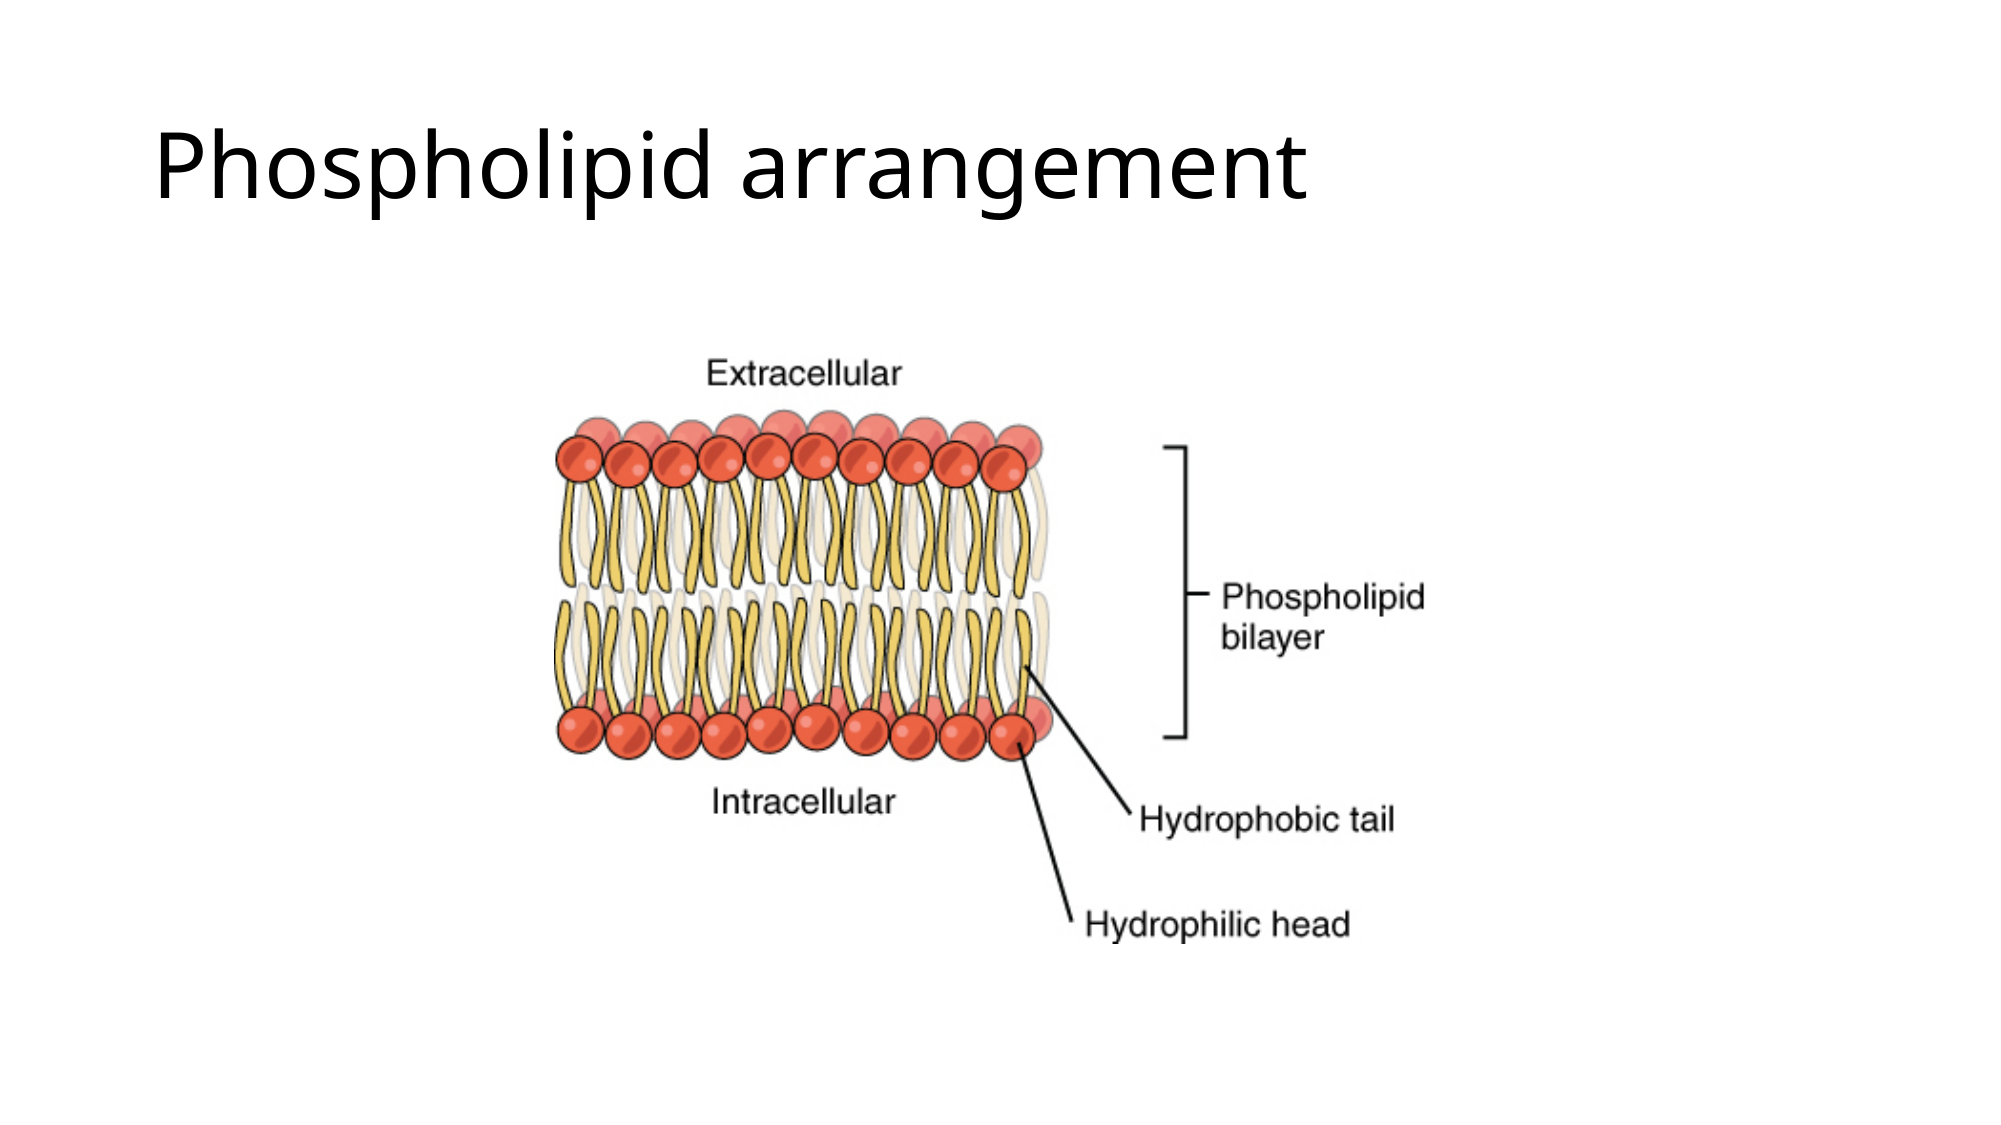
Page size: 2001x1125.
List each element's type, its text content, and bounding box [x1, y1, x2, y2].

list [554, 355, 1426, 944]
title Phospholipid arrangement [137, 59, 1863, 278]
